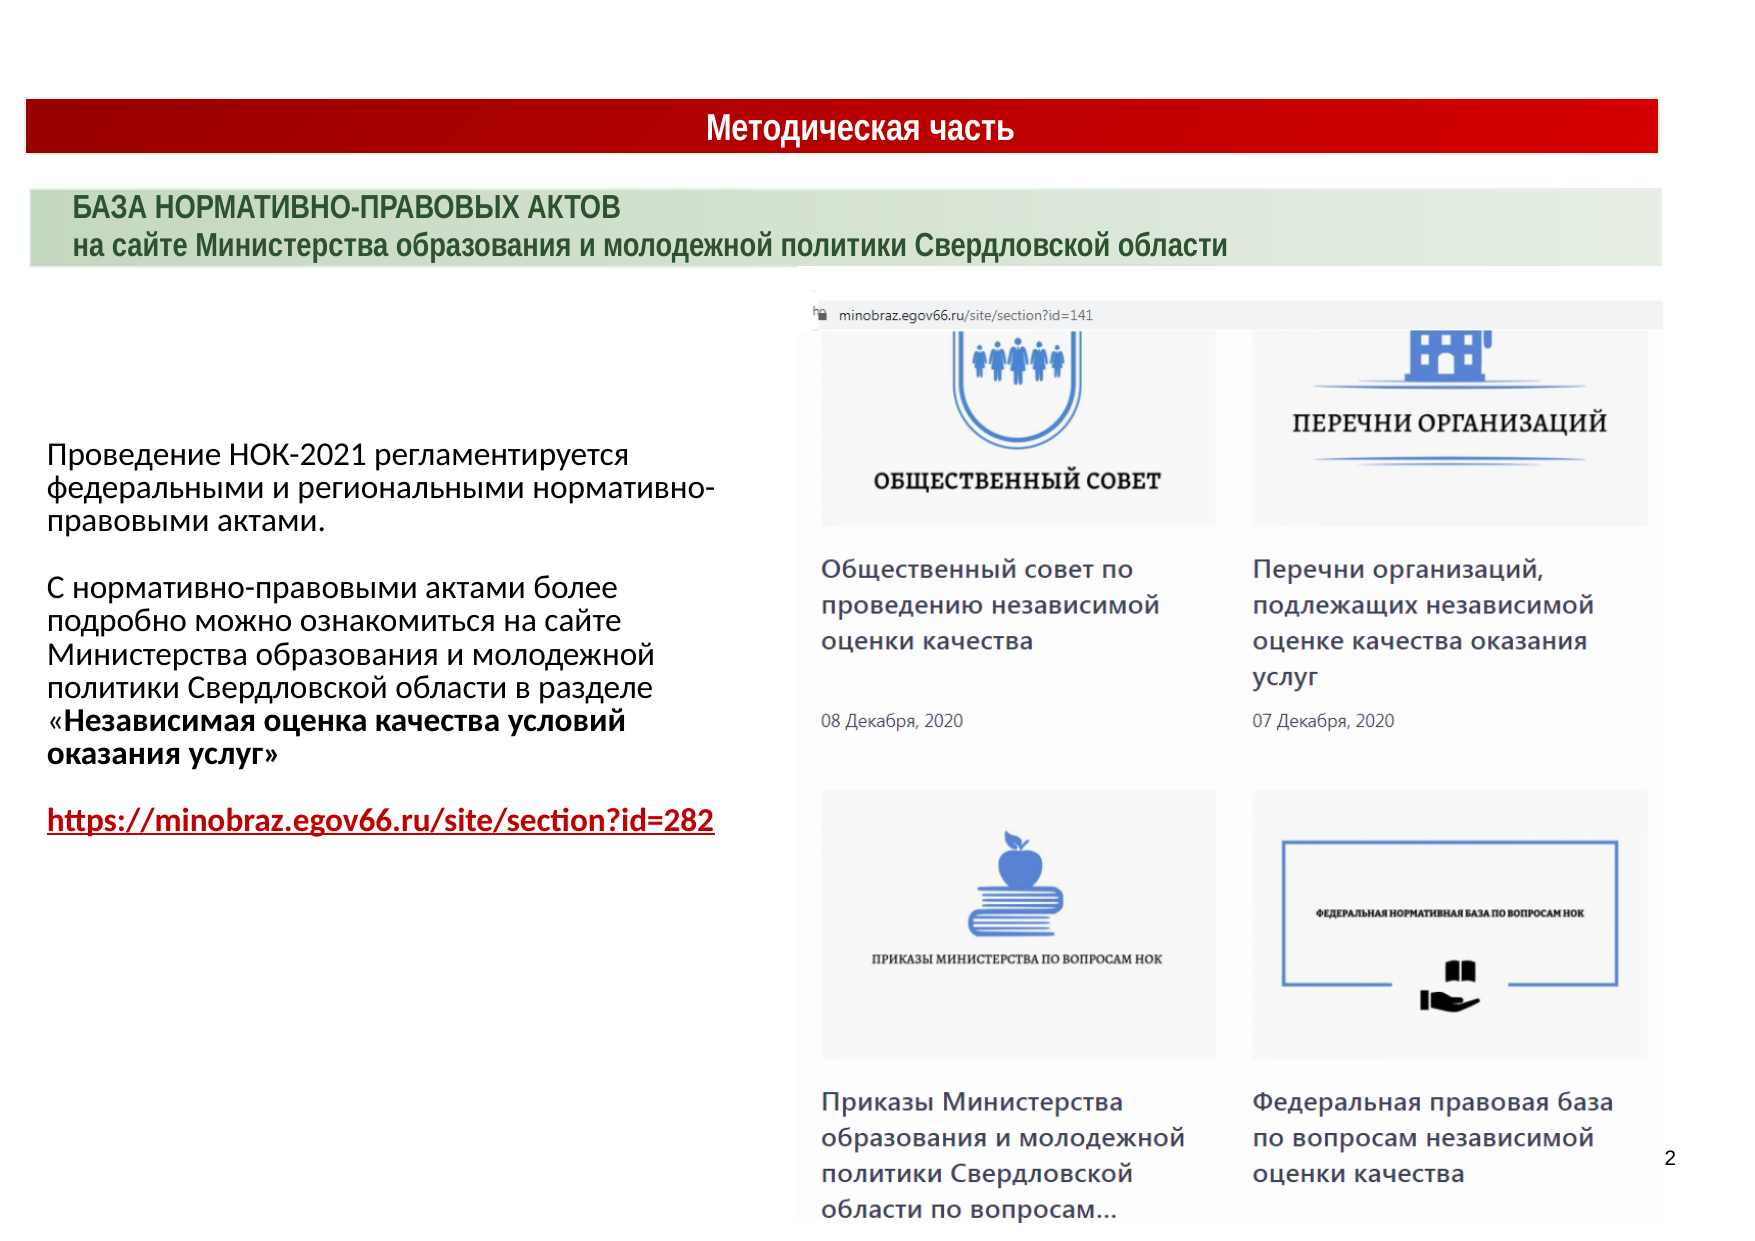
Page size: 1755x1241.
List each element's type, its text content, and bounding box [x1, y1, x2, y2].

table_header Проведение НОК-2021 регламентируется федеральными и региональными нормативно-правовыми актами. С нормативно-правовыми актами более подробно можно ознакомиться на сайте Министерства образования и молодежной политики Свердловской области в разделе «Независимая оценка качества условий оказания услуг» https://minobraz.egov66.ru/site/section?id=282 [30, 433, 740, 847]
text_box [29, 188, 1662, 267]
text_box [25, 97, 1659, 155]
picture [796, 266, 1663, 1223]
slide_number 2 [1668, 1136, 1694, 1223]
